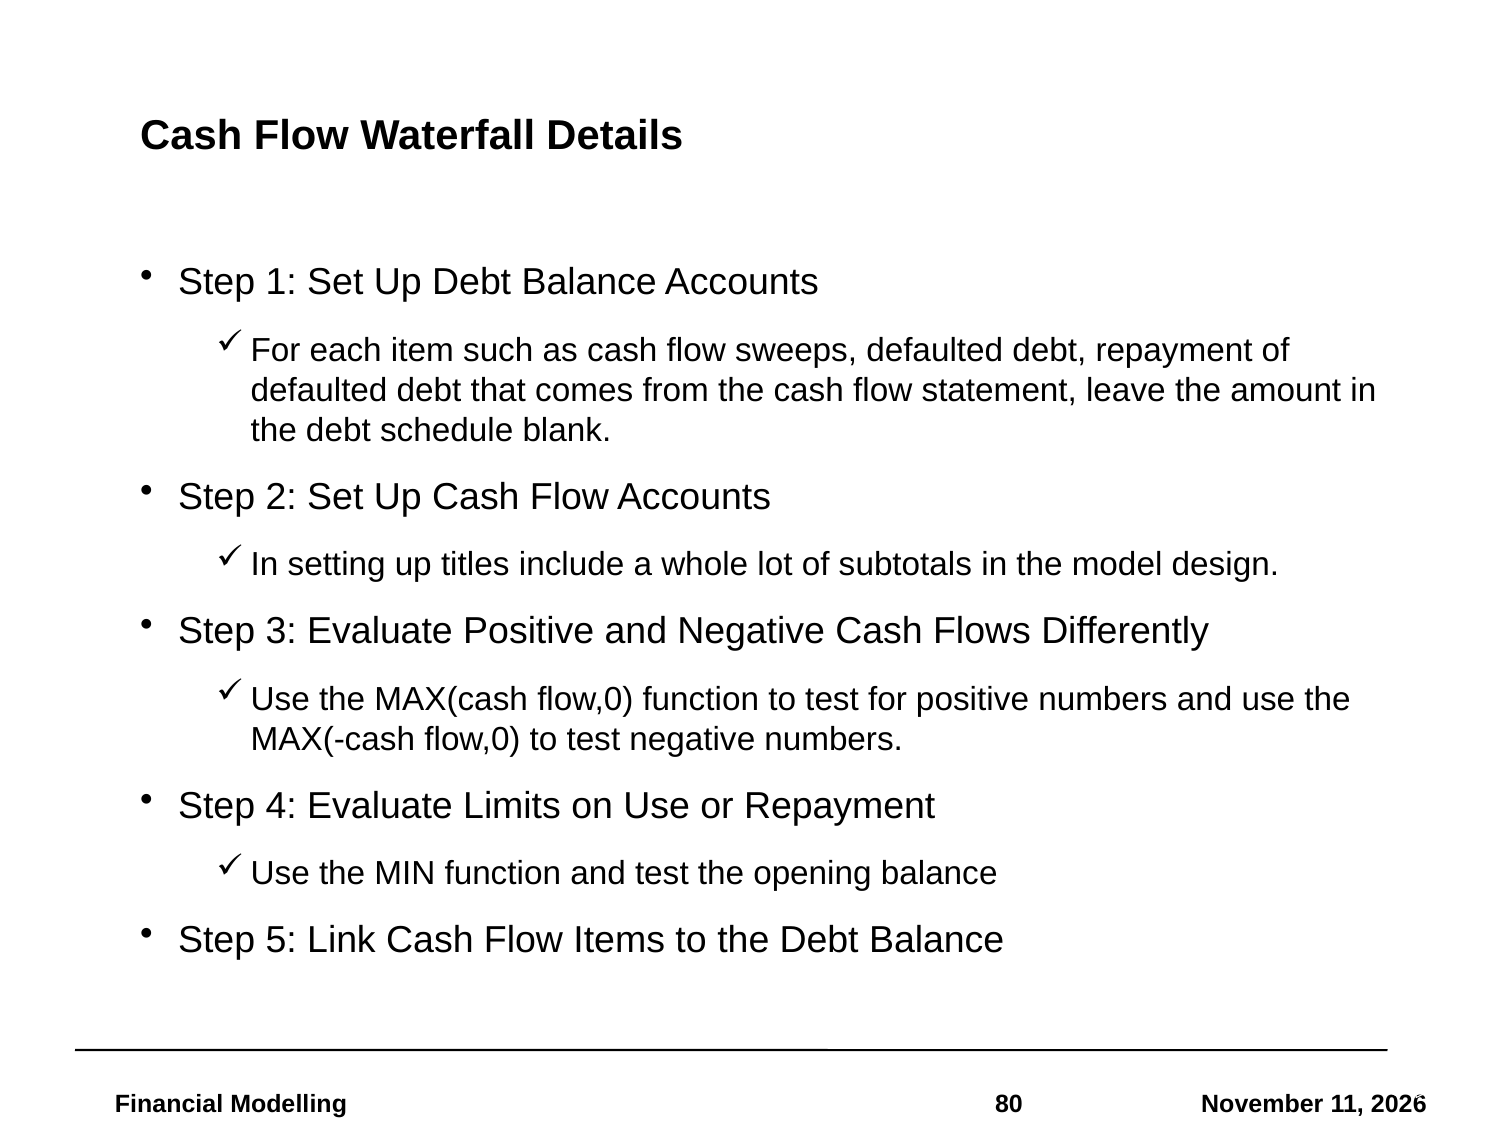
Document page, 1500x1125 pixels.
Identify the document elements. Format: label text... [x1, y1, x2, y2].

list Step 1: Set Up Debt Balance Accounts For each item such as cash flow sweeps, defaulted debt, repayment of defaulted debt that comes from the cash flow statement, leave the amount in the debt schedule blank. Step 2: Set Up Cash Flow Accounts In setting up titles include a whole lot of subtotals in the model design. Step 3: Evaluate Positive and Negative Cash Flows Differently Use the MAX(cash flow,0) function to test for positive numbers and use the MAX(-cash flow,0) to test negative numbers. Step 4: Evaluate Limits on Use or Repayment Use the MIN function and test the opening balance Step 5: Link Cash Flow Items to the Debt Balance [124, 249, 1413, 1001]
title Cash Flow Waterfall Details [124, 99, 1413, 226]
